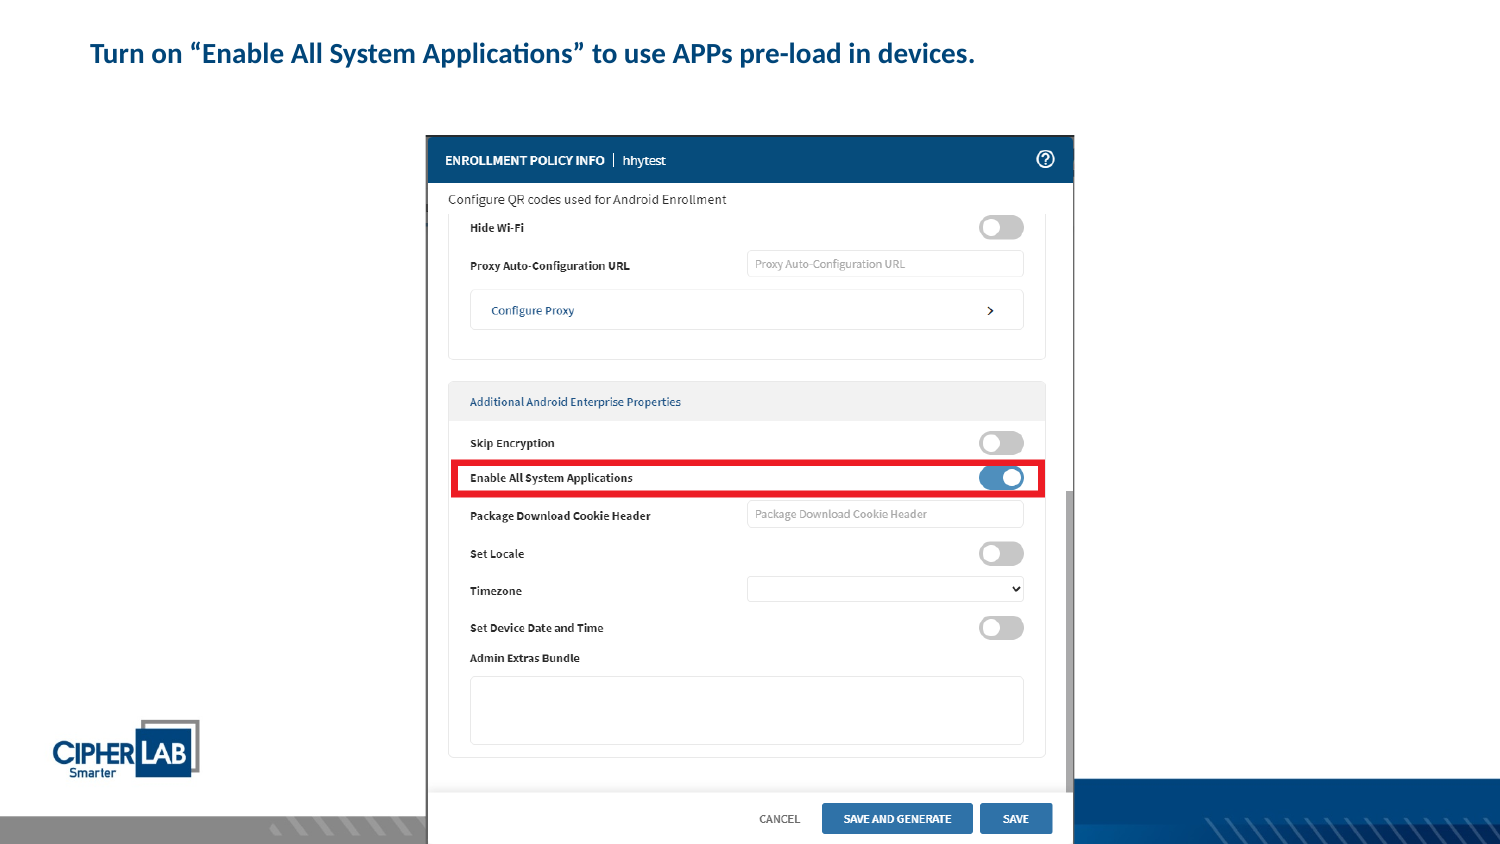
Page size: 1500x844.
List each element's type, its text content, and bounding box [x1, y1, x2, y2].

picture [0, 0, 1500, 844]
title Turn on “Enable All System Applications” to use APPs pre-load in devices. [75, 33, 1447, 175]
